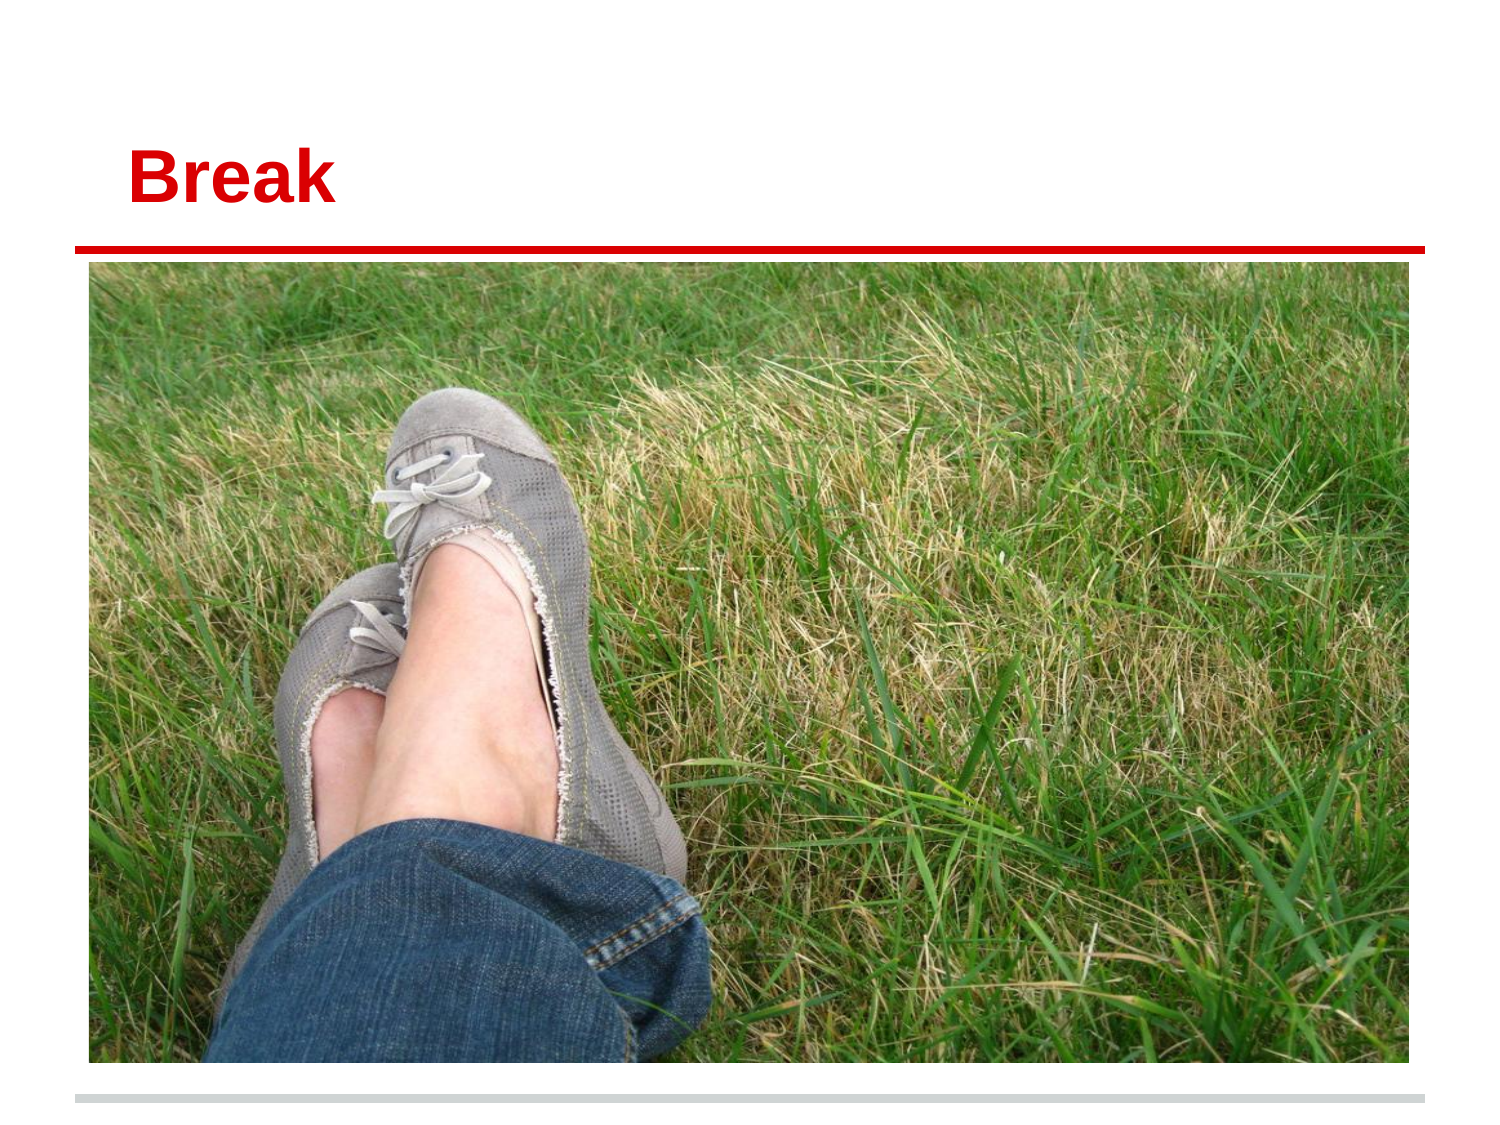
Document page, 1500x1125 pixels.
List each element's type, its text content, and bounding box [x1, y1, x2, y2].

text_box [88, 262, 1409, 1063]
title Break [75, 45, 1425, 233]
